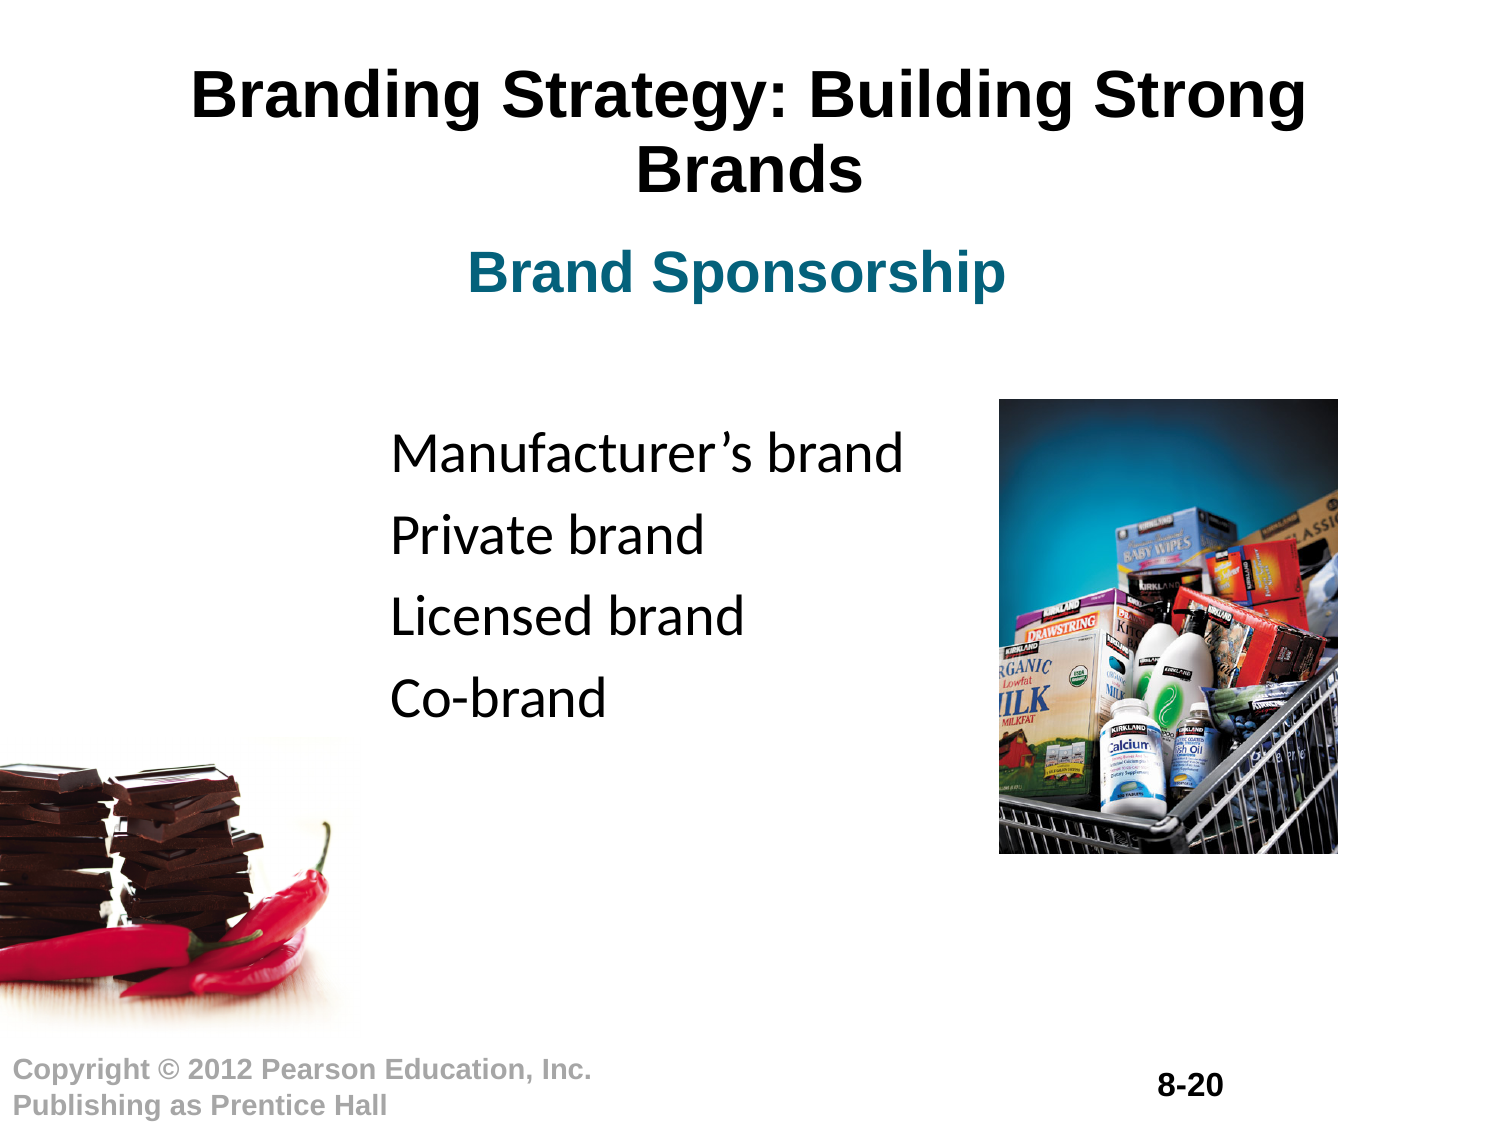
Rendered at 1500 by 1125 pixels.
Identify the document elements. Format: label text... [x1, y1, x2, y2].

picture [0, 737, 361, 1038]
list Brand Sponsorship [149, 237, 1326, 301]
title Branding Strategy: Building Strong Brands [112, 37, 1388, 226]
list Manufacturer’s brand Private brand Licensed brand Co-brand [374, 324, 1388, 1001]
picture [999, 399, 1338, 855]
